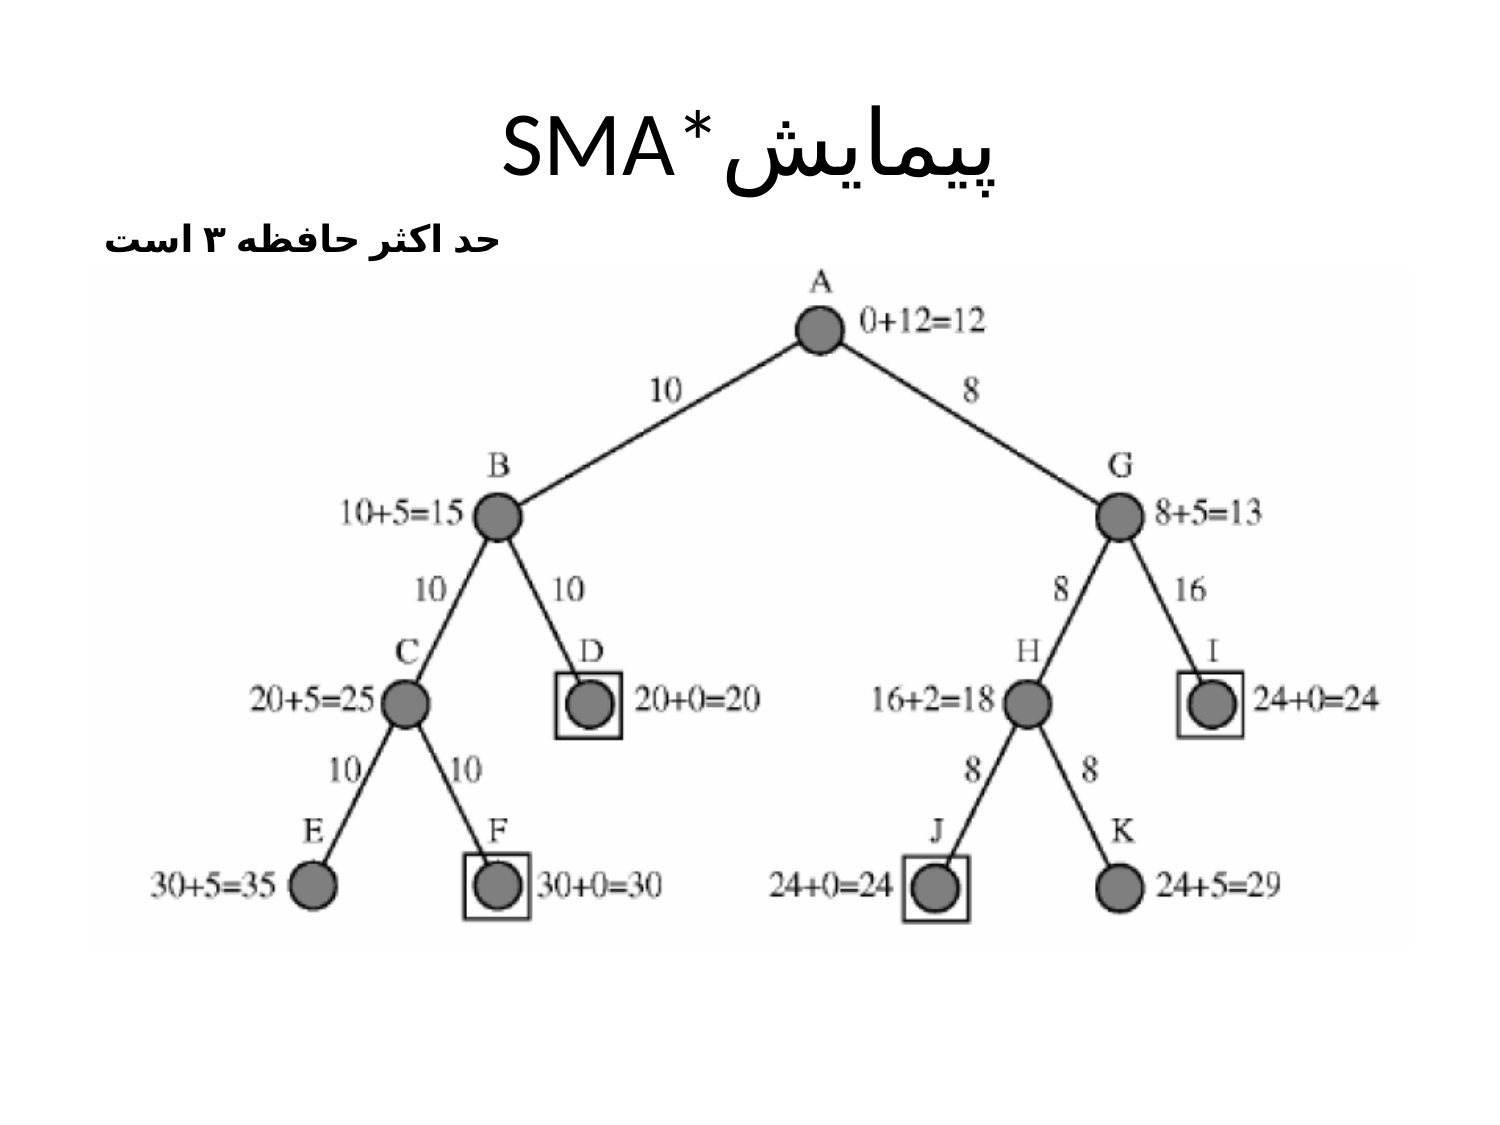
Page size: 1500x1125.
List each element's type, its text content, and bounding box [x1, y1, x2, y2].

title SMA*پیمایش [75, 45, 1425, 233]
picture [90, 268, 1410, 951]
text_box حد اکثر حافظه ۳ است [89, 208, 517, 268]
